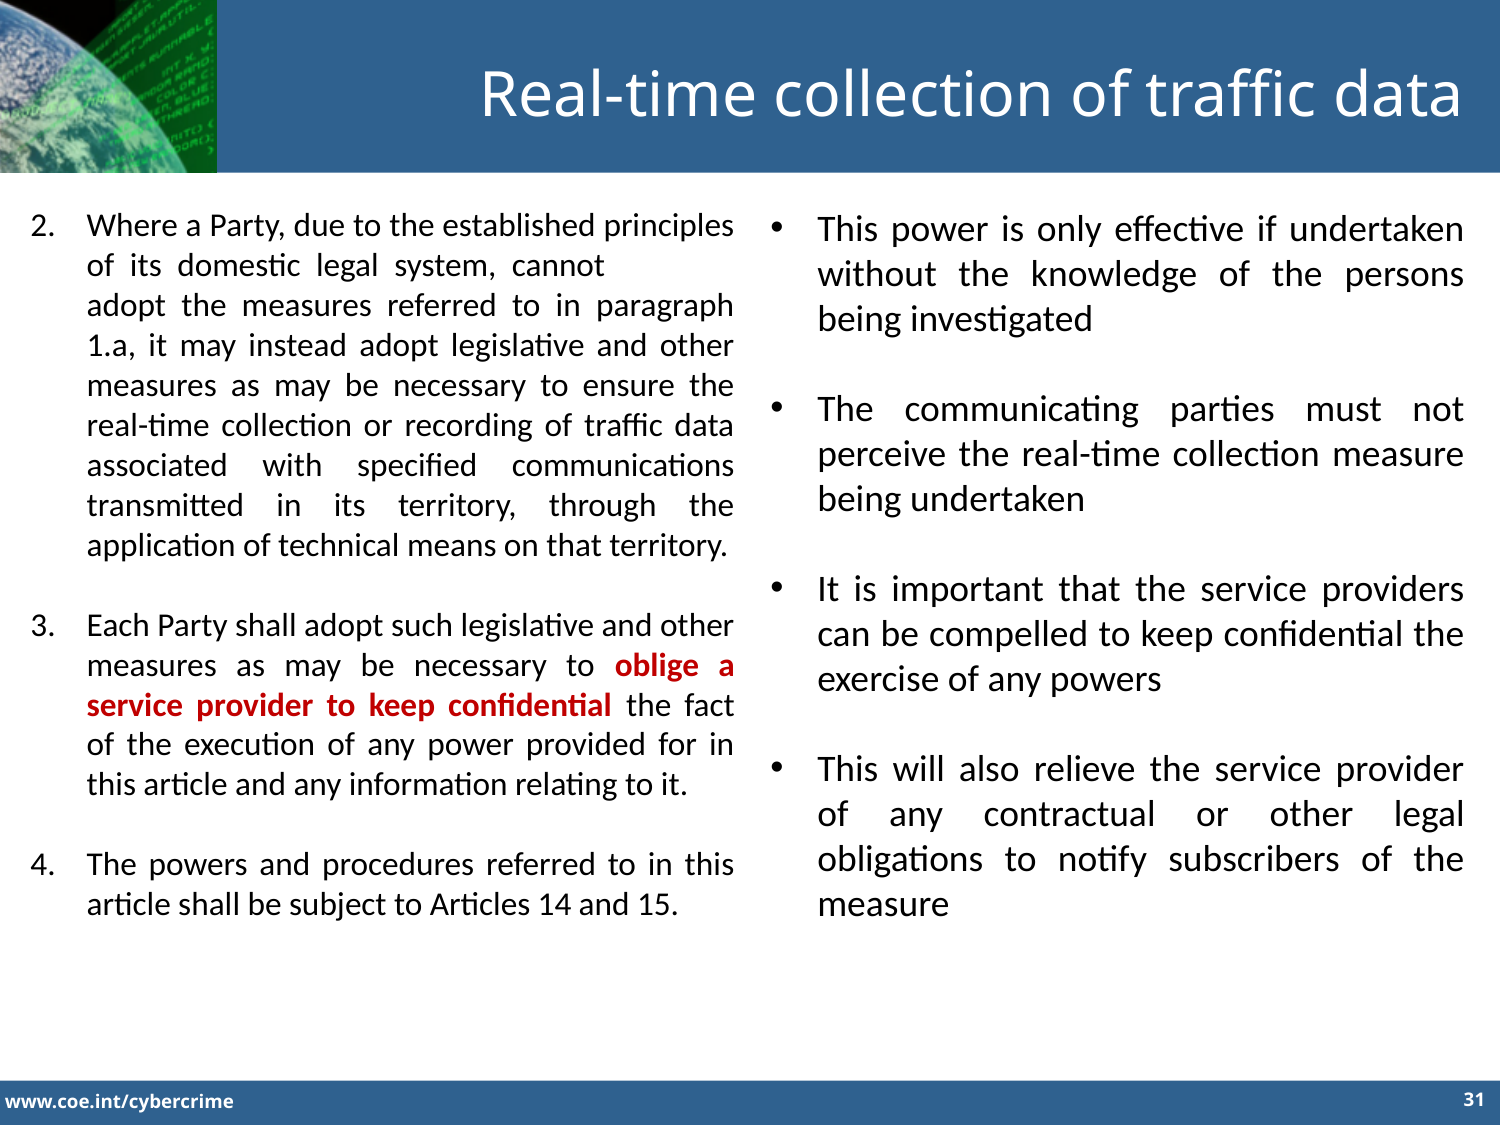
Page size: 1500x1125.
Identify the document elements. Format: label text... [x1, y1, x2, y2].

text_box Where a Party, due to the established principles of its domestic legal system, cannot adopt the measures referred to in paragraph 1.a, it may instead adopt legislative and other measures as may be necessary to ensure the real-time collection or recording of traffic data associated with specified communications transmitted in its territory, through the application of technical means on that territory. Each Party shall adopt such legislative and other measures as may be necessary to oblige a service provider to keep confidential the fact of the execution of any power provided for in this article and any information relating to it. The powers and procedures referred to in this article shall be subject to Articles 14 and 15. [15, 196, 750, 930]
text_box Real-time collection of traffic data [227, 46, 1480, 137]
picture [0, 0, 217, 173]
text_box This power is only effective if undertaken without the knowledge of the persons being investigated The communicating parties must not perceive the real-time collection measure being undertaken It is important that the service providers can be compelled to keep confidential the exercise of any powers This will also relieve the service provider of any contractual or other legal obligations to notify subscribers of the measure [755, 196, 1480, 931]
